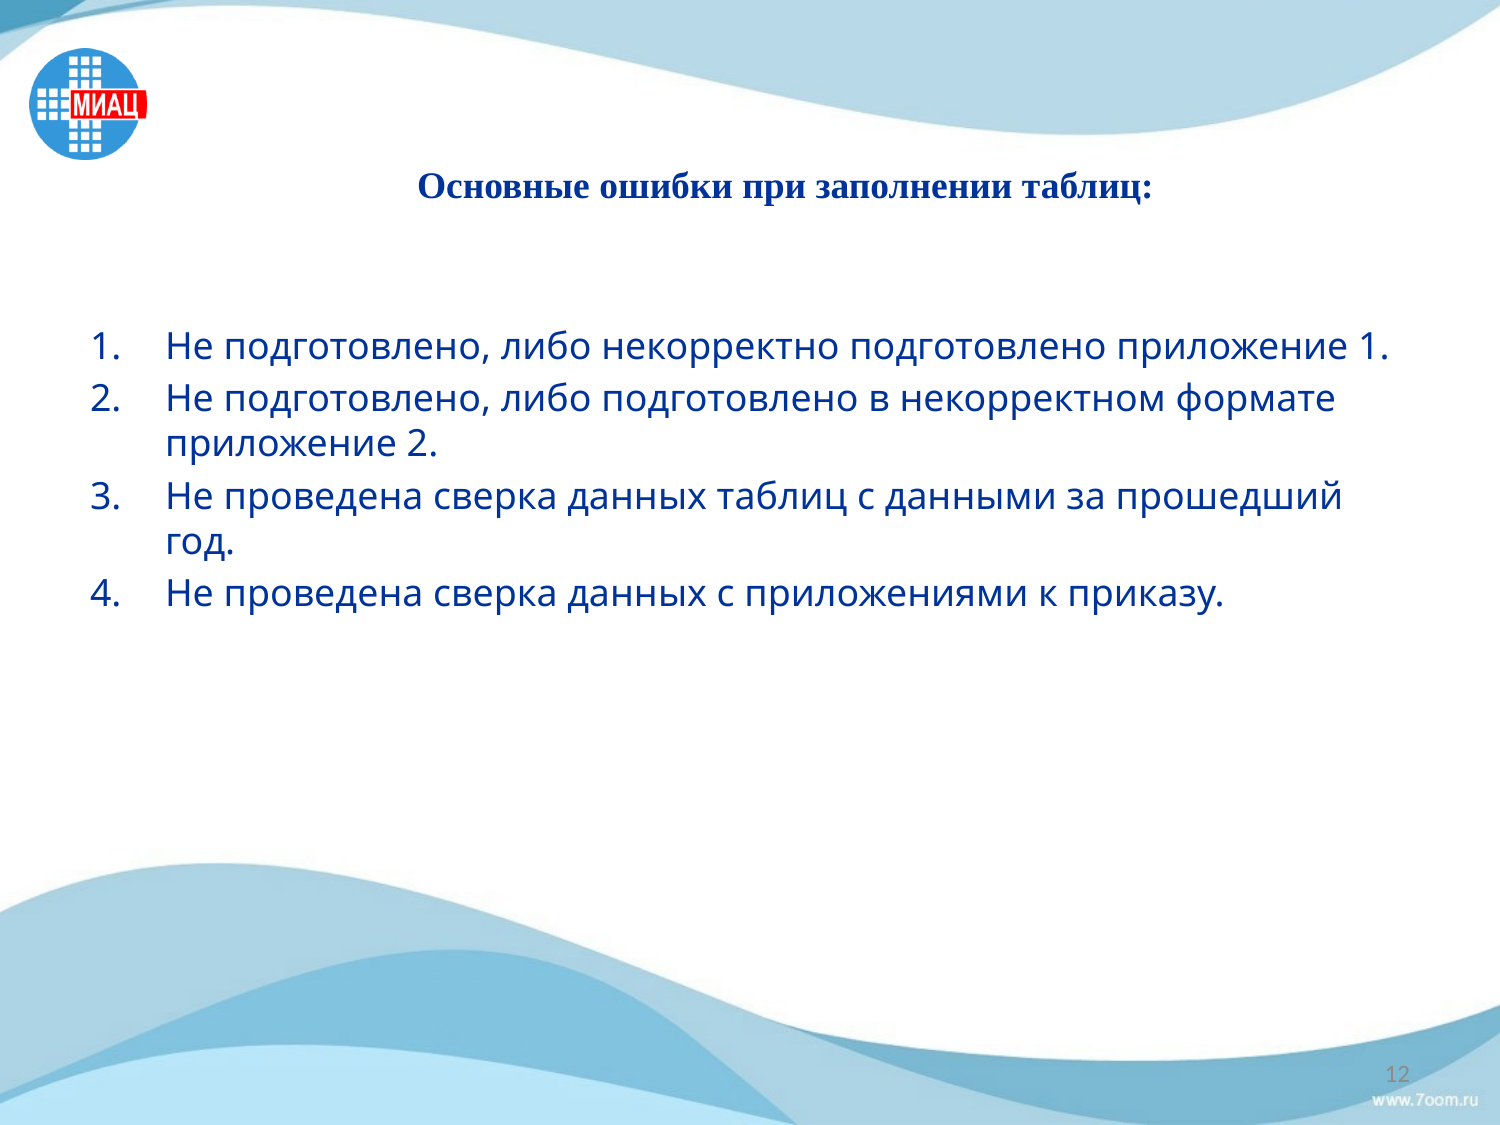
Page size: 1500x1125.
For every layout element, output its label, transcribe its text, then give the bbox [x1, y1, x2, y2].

title Основные ошибки при заполнении таблиц: [146, 90, 1425, 278]
slide_number 12 [1074, 1042, 1425, 1103]
picture [0, 0, 1500, 1125]
list Не подготовлено, либо некорректно подготовлено приложение 1. Не подготовлено, либо подготовлено в некорректном формате приложение 2. Не проведена сверка данных таблиц с данными за прошедший год. Не проведена сверка данных с приложениями к приказу. [75, 314, 1425, 669]
